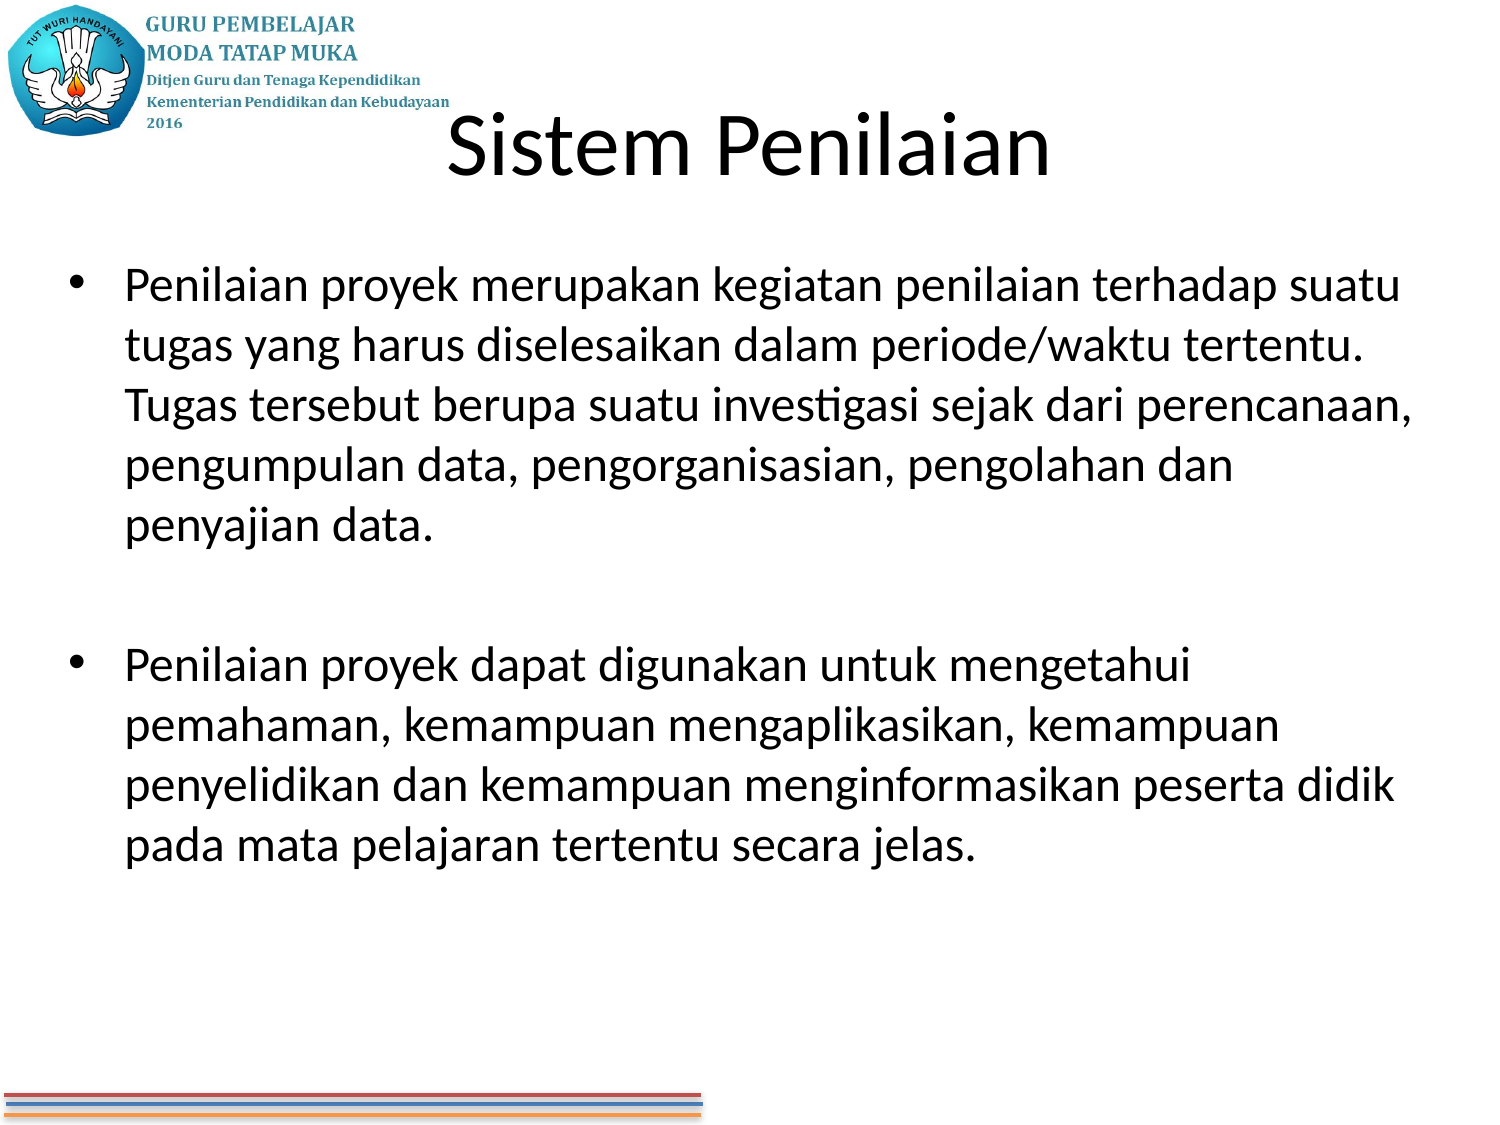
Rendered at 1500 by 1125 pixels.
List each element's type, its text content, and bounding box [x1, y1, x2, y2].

picture [4, 0, 455, 139]
list Penilaian proyek merupakan kegiatan penilaian terhadap suatu tugas yang harus diselesaikan dalam periode/waktu tertentu. Tugas tersebut berupa suatu investigasi sejak dari perencanaan, pengumpulan data, pengorganisasian, pengolahan dan penyajian data. Penilaian proyek dapat digunakan untuk mengetahui pemahaman, kemampuan mengaplikasikan, kemampuan penyelidikan dan kemampuan menginformasikan peserta didik pada mata pelajaran tertentu secara jelas. [53, 243, 1447, 929]
title Sistem Penilaian [75, 45, 1425, 233]
